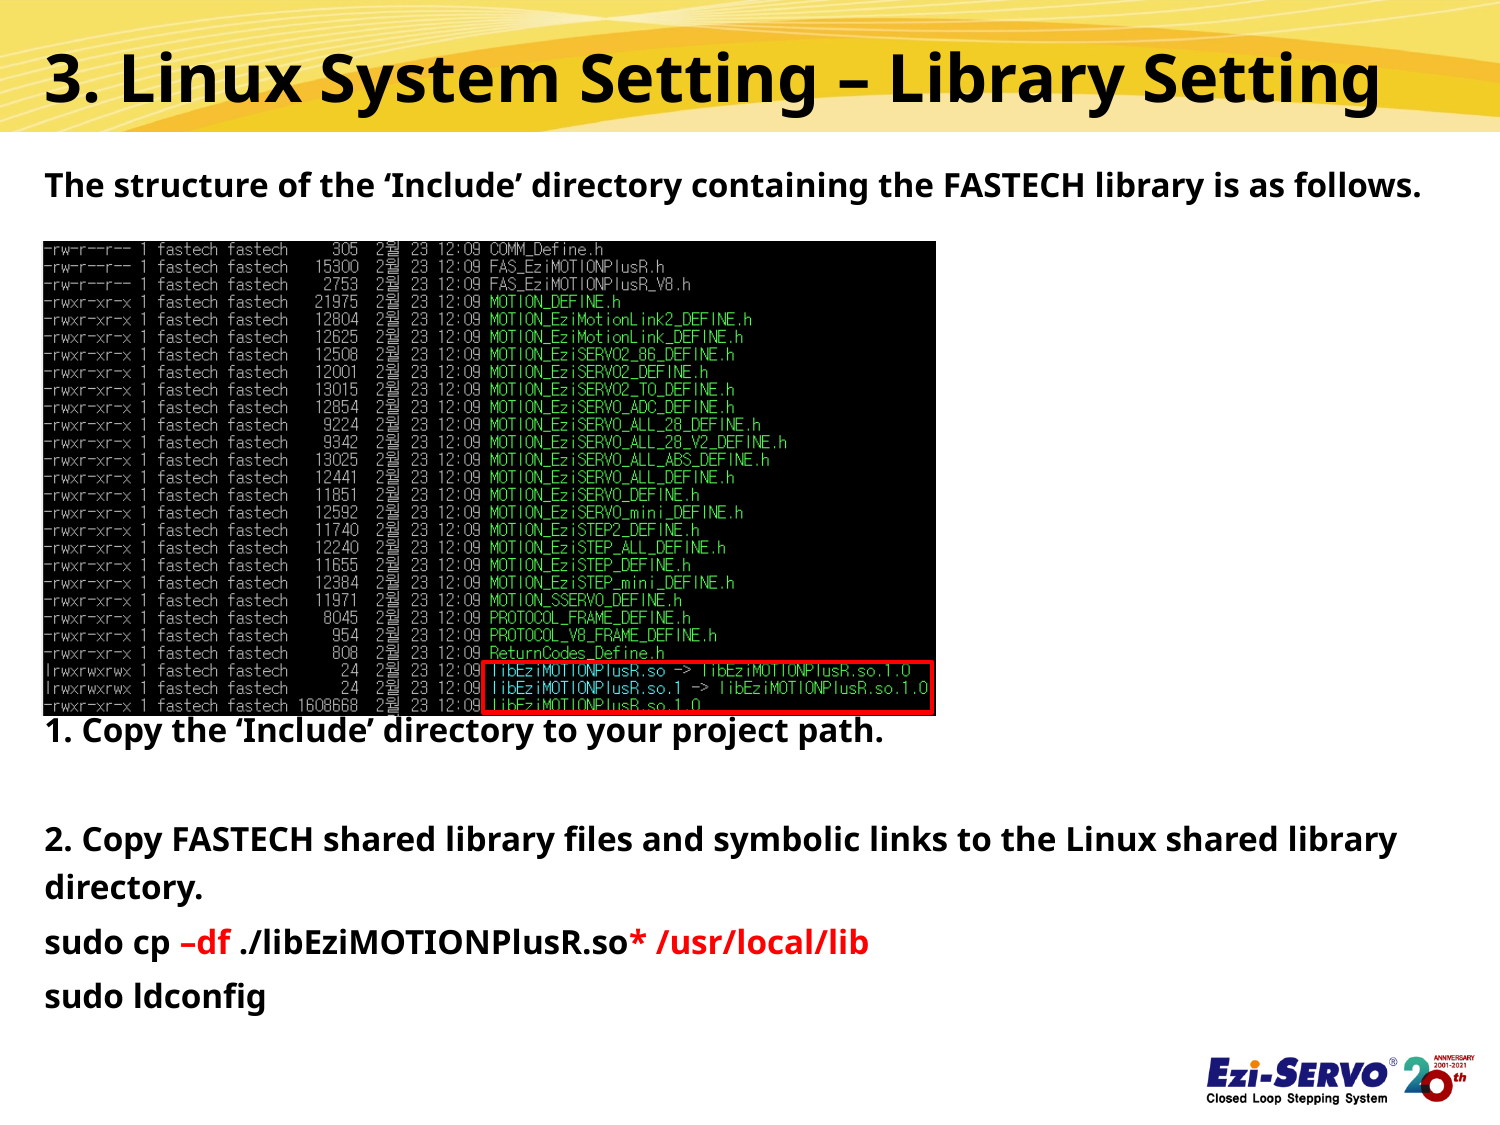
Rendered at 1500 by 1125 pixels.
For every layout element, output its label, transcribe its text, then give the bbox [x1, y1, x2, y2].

title 3. Linux System Setting – Library Setting [29, 19, 1425, 132]
picture [1202, 1047, 1482, 1113]
picture [0, 0, 1500, 132]
list The structure of the ‘Include’ directory containing the FASTECH library is as follows. 1. Copy the ‘Include’ directory to your project path. 2. Copy FASTECH shared library files and symbolic links to the Linux shared library directory. sudo cp –df ./libEziMOTIONPlusR.so* /usr/local/lib sudo ldconfig [29, 149, 1459, 1052]
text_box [40, 241, 937, 716]
